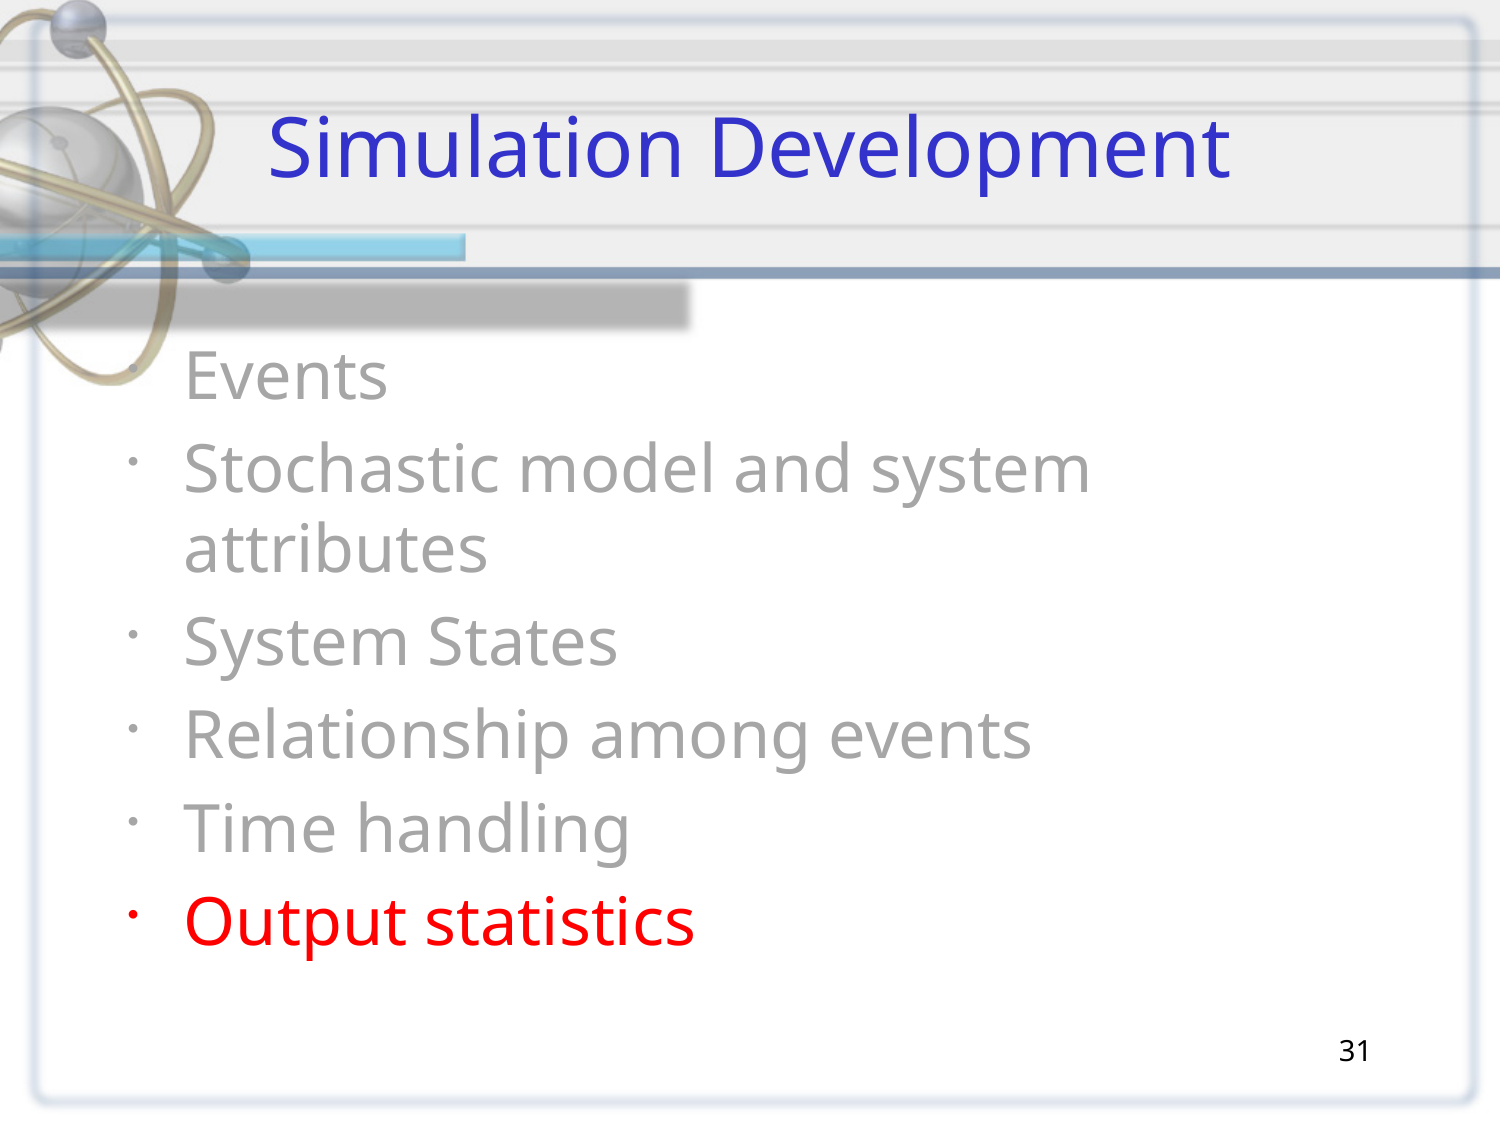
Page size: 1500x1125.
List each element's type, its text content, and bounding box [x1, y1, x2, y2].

list Events Stochastic model and system attributes System States Relationship among events Time handling Output statistics [112, 324, 1388, 1001]
picture [0, 0, 1500, 1125]
title Simulation Development [112, 49, 1388, 238]
slide_number 31 [1074, 1024, 1388, 1101]
